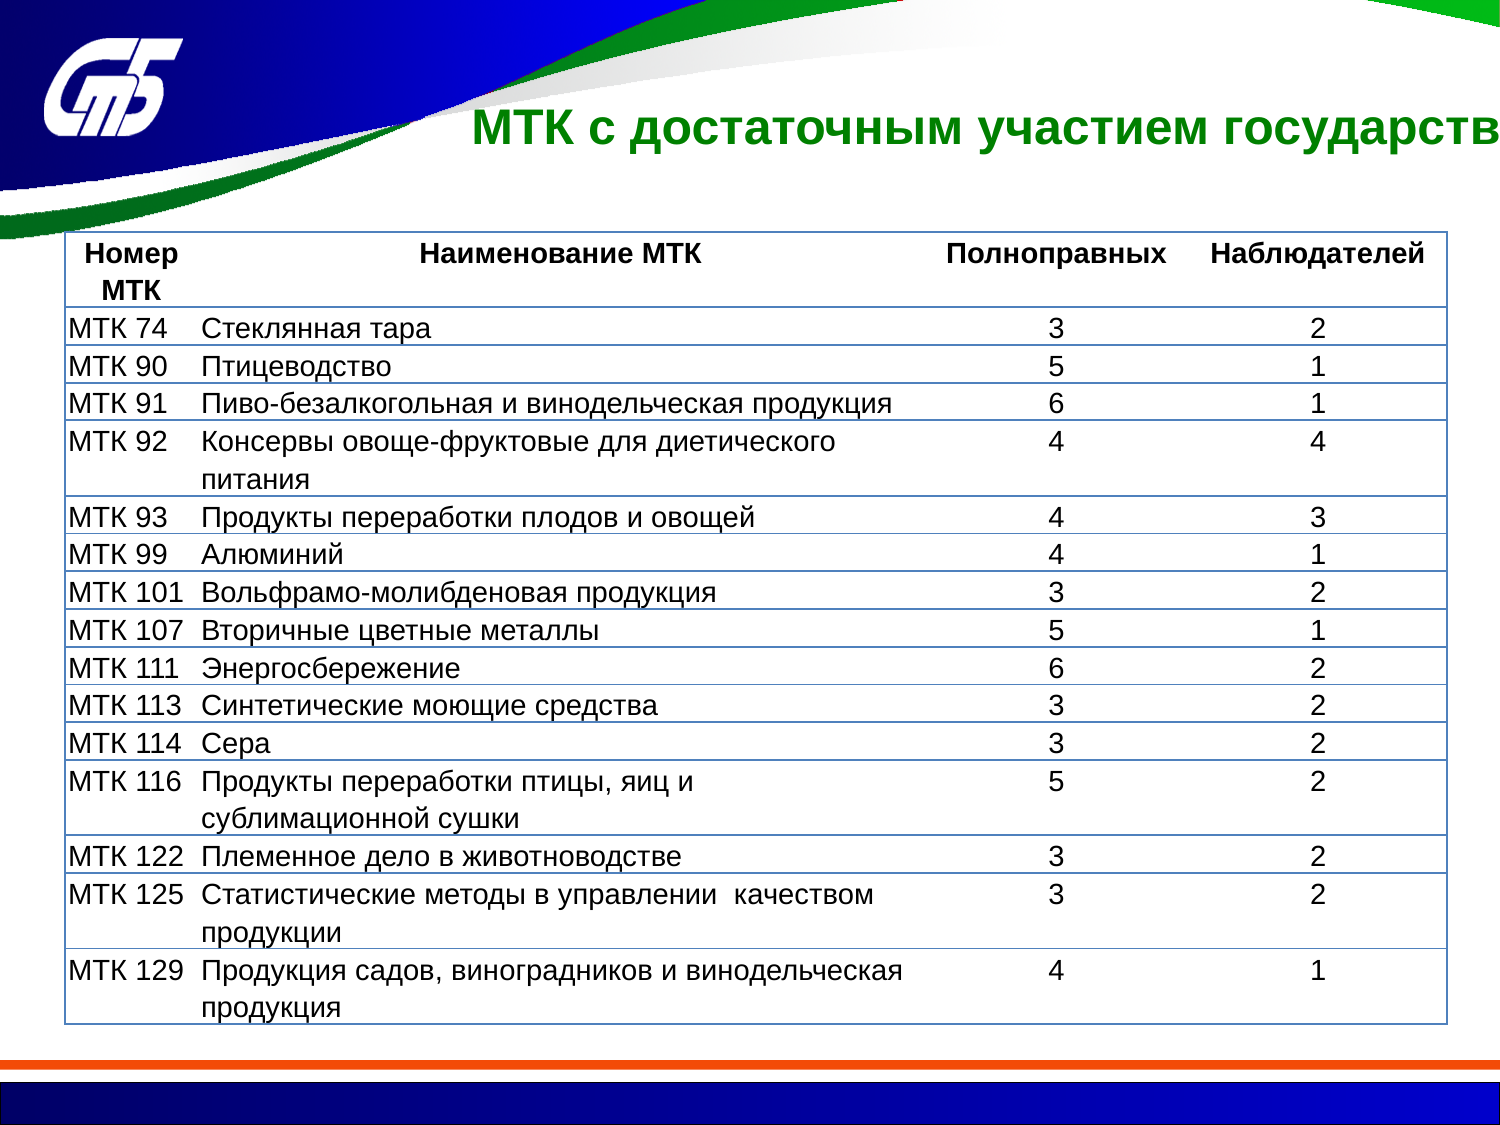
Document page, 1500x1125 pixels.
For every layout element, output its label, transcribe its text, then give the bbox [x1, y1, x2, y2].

table_cell 3 [923, 685, 1189, 721]
table_cell МТК 113 [66, 685, 198, 721]
text_box МТК с достаточным участием государств [371, 46, 1500, 209]
table_cell 2 [1189, 572, 1446, 608]
table_header Наименование МТК [198, 233, 923, 306]
table_cell Сера [198, 723, 923, 759]
table_cell Племенное дело в животноводстве [198, 836, 923, 872]
table_cell Продукция садов, виноградников и винодельческая продукция [198, 949, 923, 1023]
table_cell 2 [1189, 761, 1446, 834]
table_cell МТК 122 [66, 836, 198, 872]
table_cell 3 [923, 874, 1189, 948]
table_cell 1 [1189, 949, 1446, 1023]
table_cell 2 [1189, 723, 1446, 759]
table_cell Продукты переработки плодов и овощей [198, 497, 923, 533]
table_cell Синтетические моющие средства [198, 685, 923, 721]
table_cell 1 [1189, 384, 1446, 419]
table_cell 2 [1189, 685, 1446, 721]
table_cell 2 [1189, 874, 1446, 948]
table_cell МТК 114 [66, 723, 198, 759]
table_cell 1 [1189, 610, 1446, 646]
table_cell МТК 93 [66, 497, 198, 533]
table_cell МТК 111 [66, 648, 198, 684]
table_cell Вторичные цветные металлы [198, 610, 923, 646]
table_cell МТК 116 [66, 761, 198, 834]
table_cell 1 [1189, 534, 1446, 570]
table_cell МТК 74 [66, 308, 198, 344]
table_cell 3 [923, 572, 1189, 608]
table_cell 3 [1189, 497, 1446, 533]
table_cell 4 [923, 497, 1189, 533]
table_cell Птицеводство [198, 346, 923, 382]
table_cell Стеклянная тара [198, 308, 923, 344]
table_cell Статистические методы в управлении качеством продукции [198, 874, 923, 948]
table_cell 3 [923, 308, 1189, 344]
table_cell МТК 92 [66, 421, 198, 495]
table_header Полноправных [923, 233, 1189, 306]
table_cell Продукты переработки птицы, яиц и сублимационной сушки [198, 761, 923, 834]
table_cell 6 [923, 648, 1189, 684]
table_cell Консервы овоще-фруктовые для диетического питания [198, 421, 923, 495]
table_cell Энергосбережение [198, 648, 923, 684]
table_cell Вольфрамо-молибденовая продукция [198, 572, 923, 608]
table_cell МТК 125 [66, 874, 198, 948]
table_cell 5 [923, 761, 1189, 834]
table_cell 6 [923, 384, 1189, 419]
table_cell 4 [923, 421, 1189, 495]
table_cell 4 [1189, 421, 1446, 495]
table_cell 3 [923, 836, 1189, 872]
table_cell Пиво-безалкогольная и винодельческая продукция [198, 384, 923, 419]
table_cell 2 [1189, 648, 1446, 684]
table_cell МТК 101 [66, 572, 198, 608]
table_cell 3 [923, 723, 1189, 759]
table_cell МТК 90 [66, 346, 198, 382]
table_cell МТК 99 [66, 534, 198, 570]
table_header Наблюдателей [1189, 233, 1446, 306]
table_cell 5 [923, 610, 1189, 646]
table_cell МТК 107 [66, 610, 198, 646]
table_cell МТК 91 [66, 384, 198, 419]
table_cell 4 [923, 534, 1189, 570]
table_cell 4 [923, 949, 1189, 1023]
table_header Номер МТК [66, 233, 198, 306]
table_cell 5 [923, 346, 1189, 382]
table_cell 2 [1189, 308, 1446, 344]
table_cell 1 [1189, 346, 1446, 382]
picture [0, 0, 1500, 1047]
table_cell 2 [1189, 836, 1446, 872]
table_cell Алюминий [198, 534, 923, 570]
table_cell МТК 129 [66, 949, 198, 1023]
